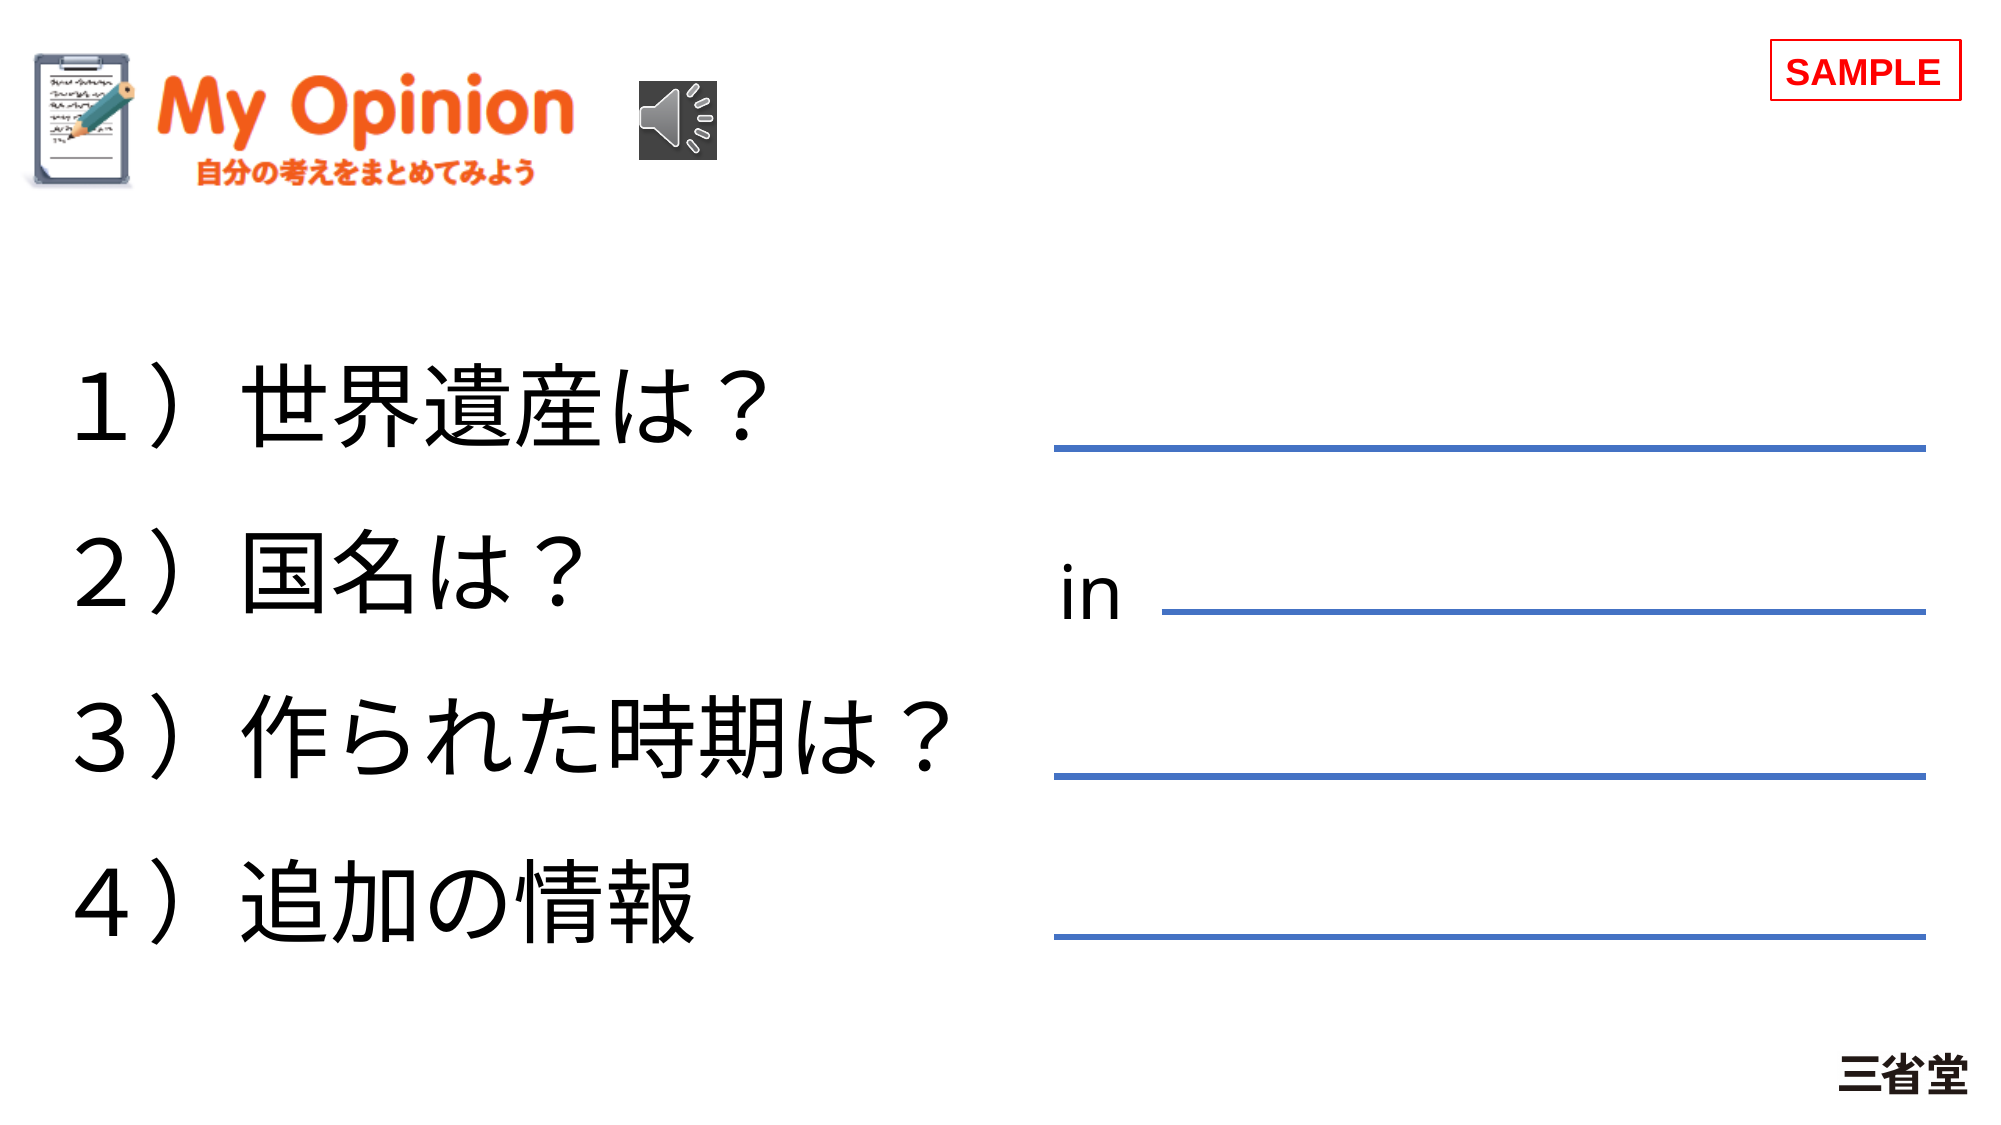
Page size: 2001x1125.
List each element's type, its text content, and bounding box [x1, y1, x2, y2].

text_box SAMPLE [1770, 40, 1961, 101]
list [16, 41, 596, 200]
title １）世界遺産は？ ２）国名は？ ３）作られた時期は？ ４）追加の情報 [40, 213, 1766, 1035]
picture [638, 80, 719, 161]
text_box in [1044, 537, 1221, 642]
picture [1837, 1051, 1969, 1096]
